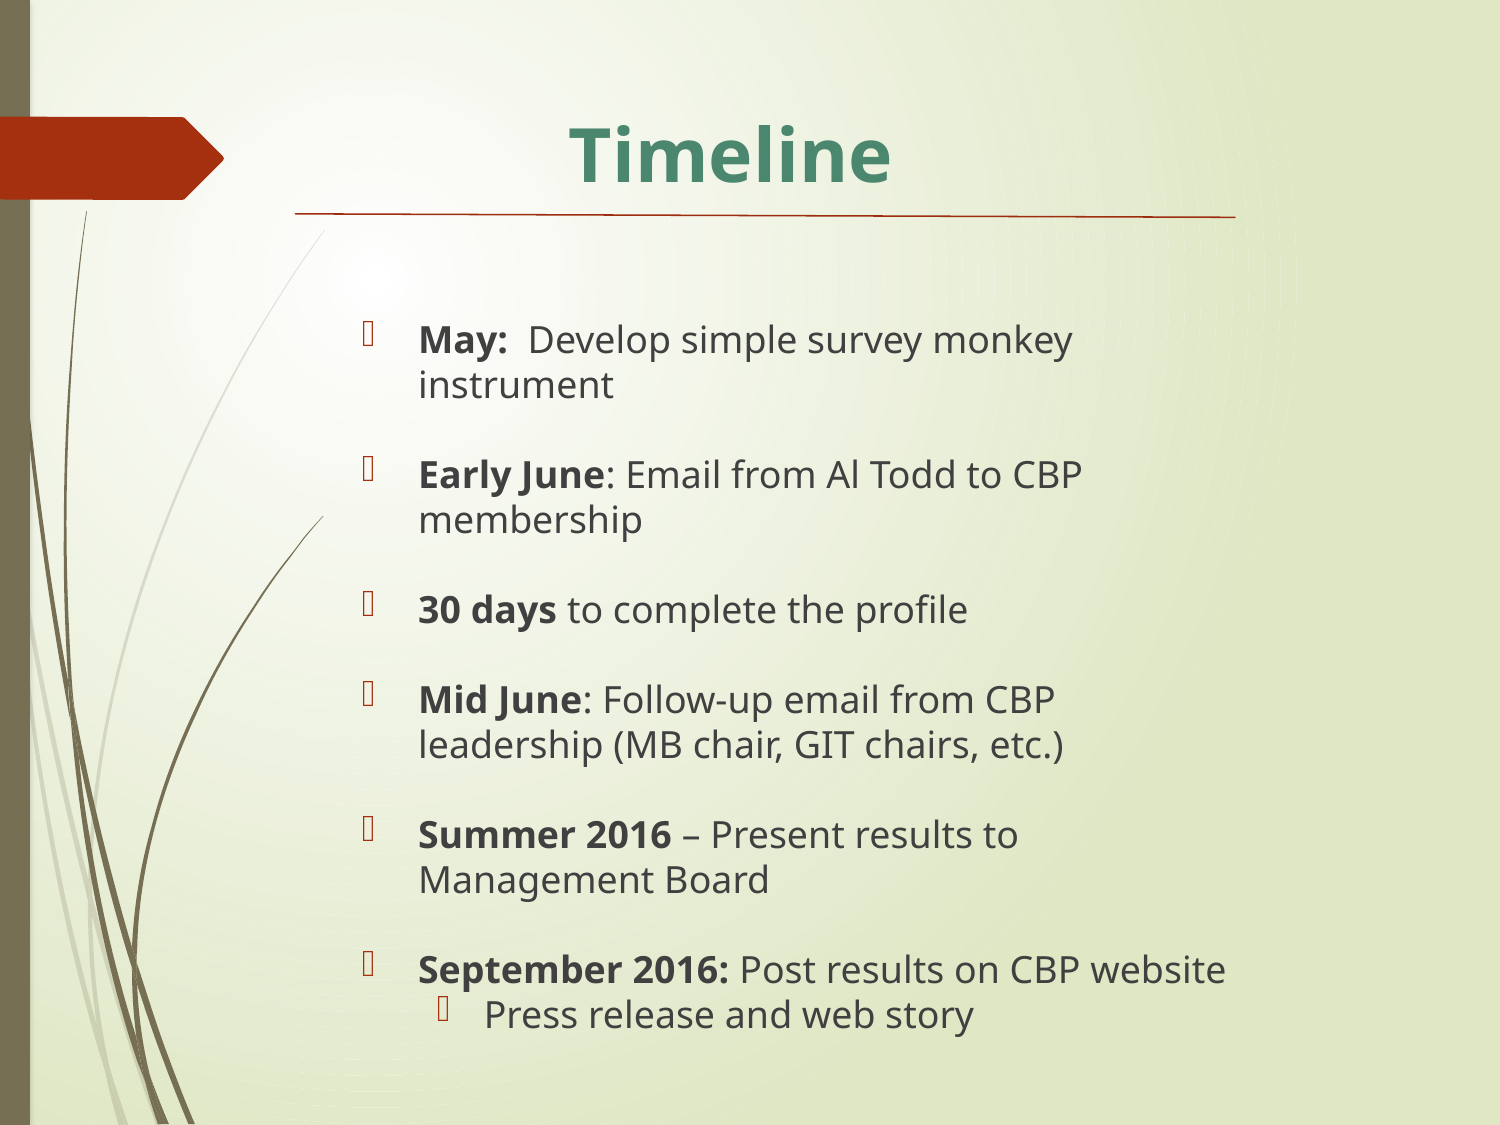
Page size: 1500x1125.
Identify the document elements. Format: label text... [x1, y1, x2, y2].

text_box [295, 213, 1236, 218]
title Timeline [234, 99, 1247, 216]
text_box [243, 311, 1235, 884]
list May: Develop simple survey monkey instrument Early June: Email from Al Todd to CBP membership 30 days to complete the profile Mid June: Follow-up email from CBP leadership (MB chair, GIT chairs, etc.) Summer 2016 – Present results to Management Board September 2016: Post results on CBP website Press release and web story [346, 266, 1266, 884]
